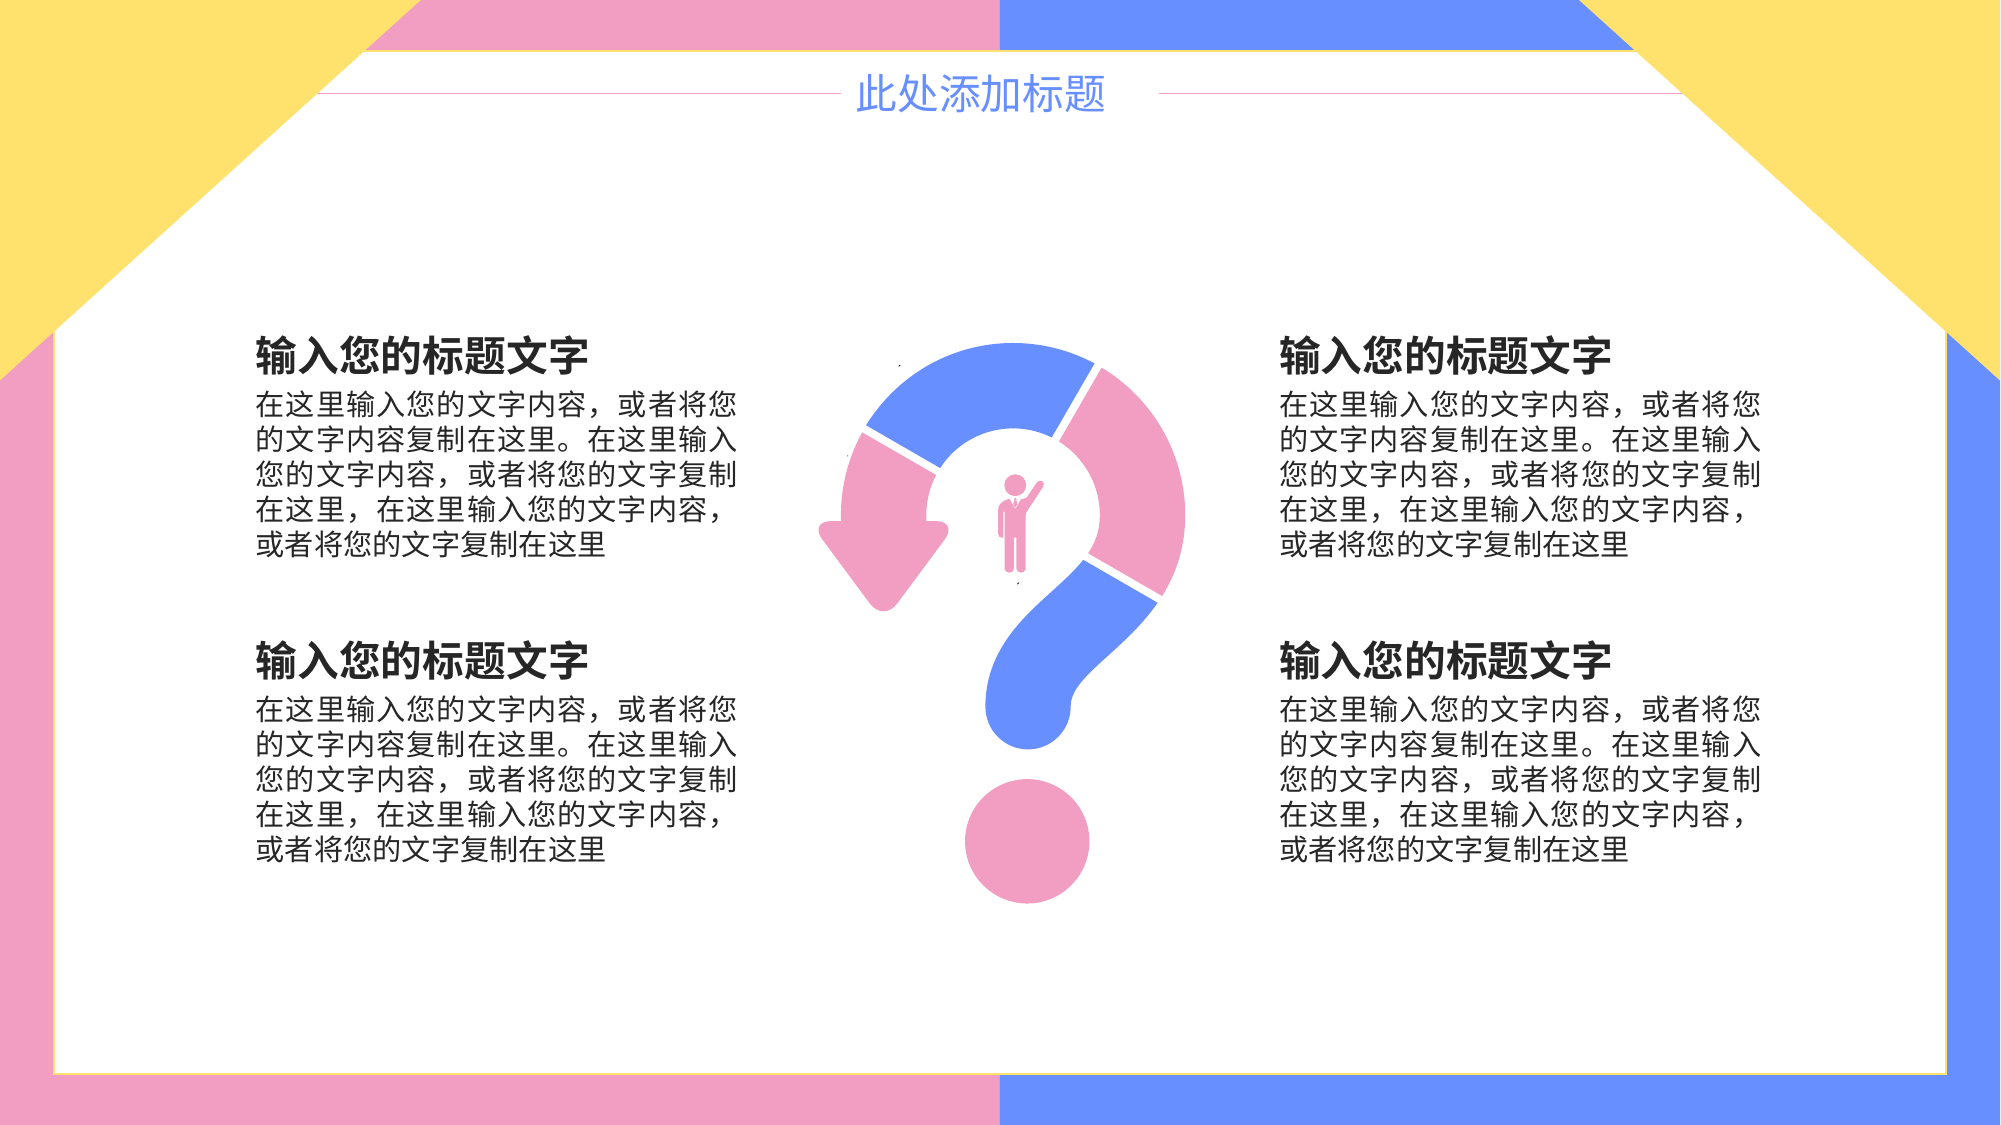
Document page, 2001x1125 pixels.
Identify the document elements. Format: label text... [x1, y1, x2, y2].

text_box [998, 480, 1044, 573]
text_box 此处添加标题 [840, 60, 1160, 126]
text_box 输入您的标题文字 [1264, 627, 1744, 683]
text_box 输入您的标题文字 [240, 627, 720, 683]
text_box 在这里输入您的文字内容，或者将您的文字内容复制在这里。在这里输入您的文字内容，或者将您的文字复制在这里，在这里输入您的文字内容，或者将您的文字复制在这里 [1264, 683, 1777, 874]
text_box [1681, 94, 2000, 382]
text_box [0, 94, 319, 382]
text_box [1058, 367, 1186, 597]
text_box [1004, 474, 1027, 497]
text_box [965, 779, 1090, 904]
text_box [818, 432, 949, 612]
text_box 在这里输入您的文字内容，或者将您的文字内容复制在这里。在这里输入您的文字内容，或者将您的文字复制在这里，在这里输入您的文字内容，或者将您的文字复制在这里 [1264, 378, 1777, 569]
text_box [985, 559, 1158, 750]
text_box 输入您的标题文字 [240, 322, 720, 378]
text_box [1577, 0, 2000, 93]
text_box 在这里输入您的文字内容，或者将您的文字内容复制在这里。在这里输入您的文字内容，或者将您的文字复制在这里，在这里输入您的文字内容，或者将您的文字复制在这里 [240, 683, 753, 874]
text_box 在这里输入您的文字内容，或者将您的文字内容复制在这里。在这里输入您的文字内容，或者将您的文字复制在这里，在这里输入您的文字内容，或者将您的文字复制在这里 [240, 378, 753, 569]
text_box [866, 342, 1095, 469]
text_box 输入您的标题文字 [1264, 322, 1744, 378]
text_box [0, 0, 423, 93]
